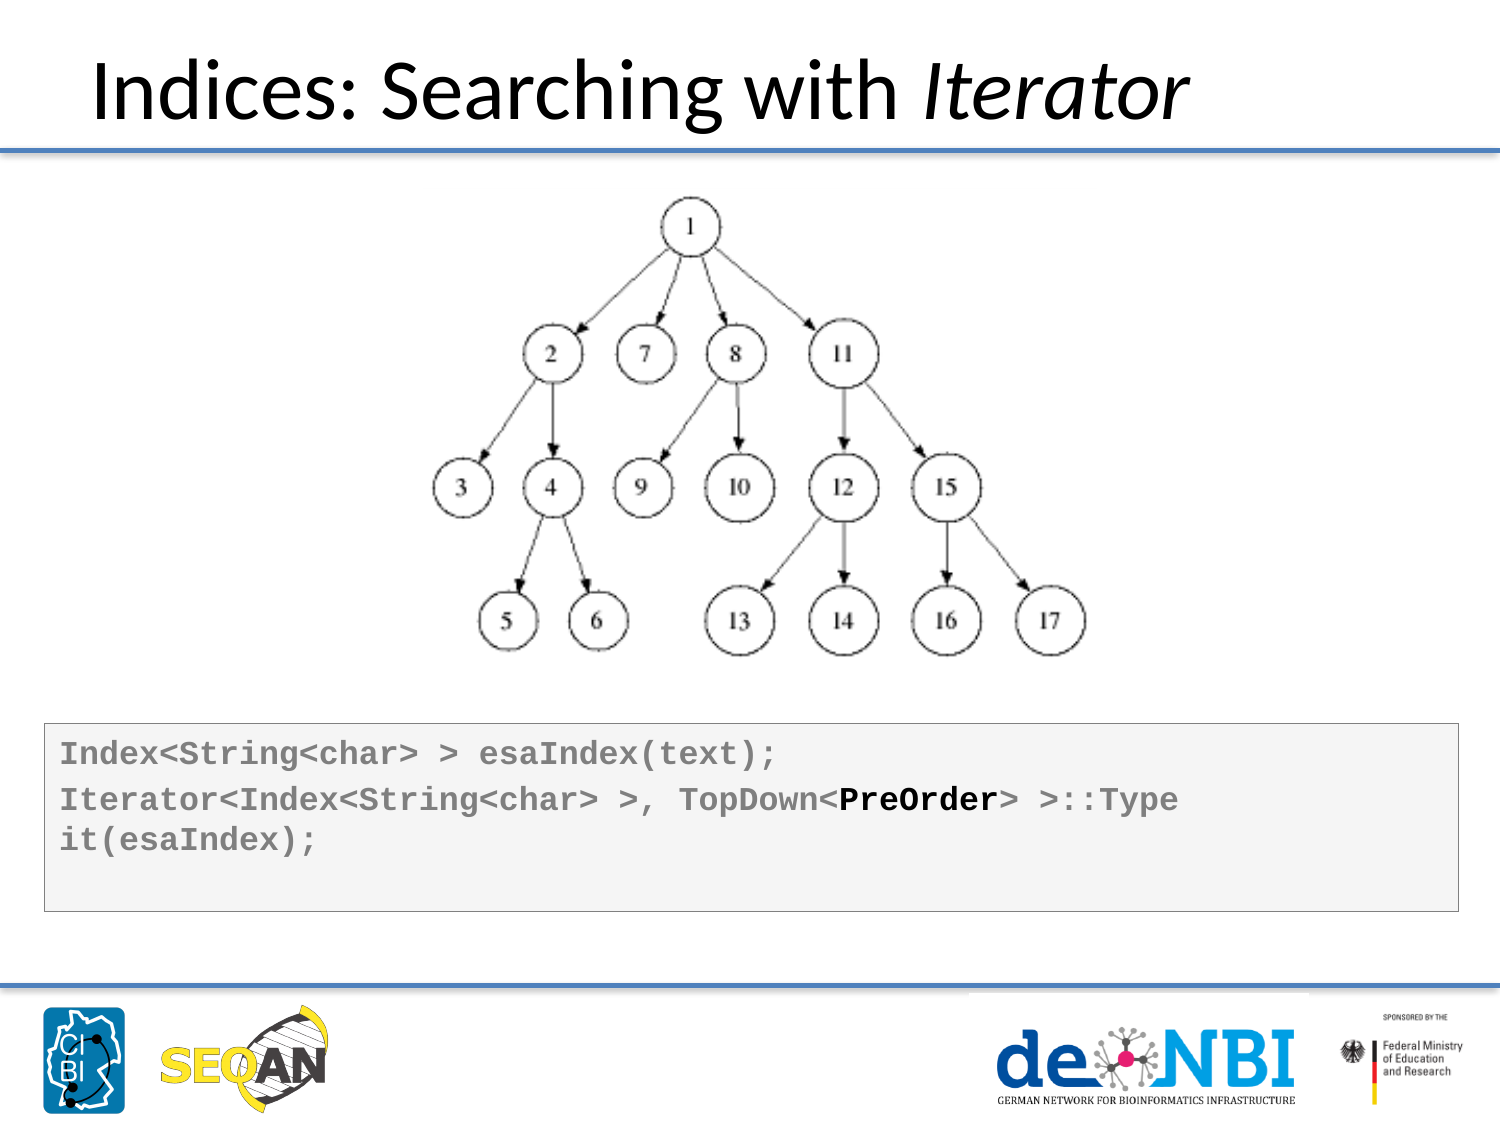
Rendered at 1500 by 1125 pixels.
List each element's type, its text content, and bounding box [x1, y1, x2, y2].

picture [423, 187, 1097, 667]
picture [969, 993, 1309, 1122]
title Indices: Searching with Iterator [75, 25, 1425, 145]
picture [48, 1010, 120, 1109]
picture [141, 1002, 332, 1121]
text_box Index<String<char> > esaIndex(text); Iterator<Index<String<char> >, TopDown<PreOrder> >::Type it(esaIndex); [44, 723, 1459, 912]
